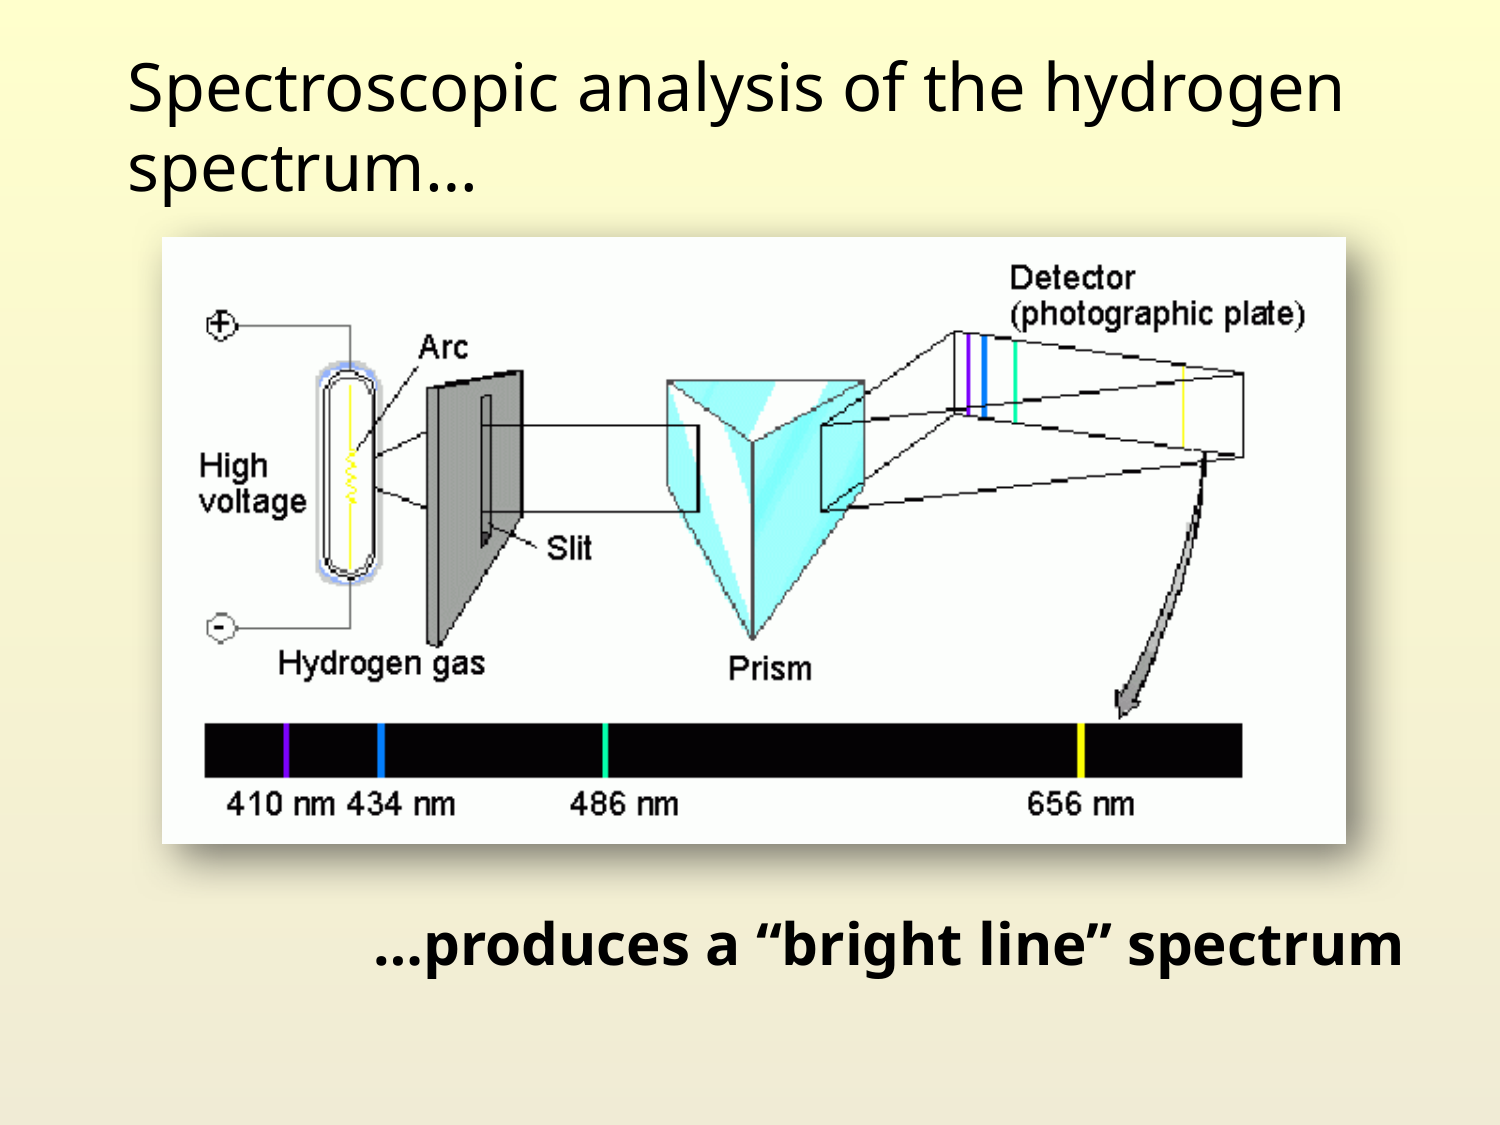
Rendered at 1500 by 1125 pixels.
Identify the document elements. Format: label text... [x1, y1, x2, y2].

picture [162, 237, 1346, 844]
text_box …produces a “bright line” spectrum [359, 900, 1420, 985]
title Spectroscopic analysis of the hydrogen spectrum… [112, 49, 1388, 201]
